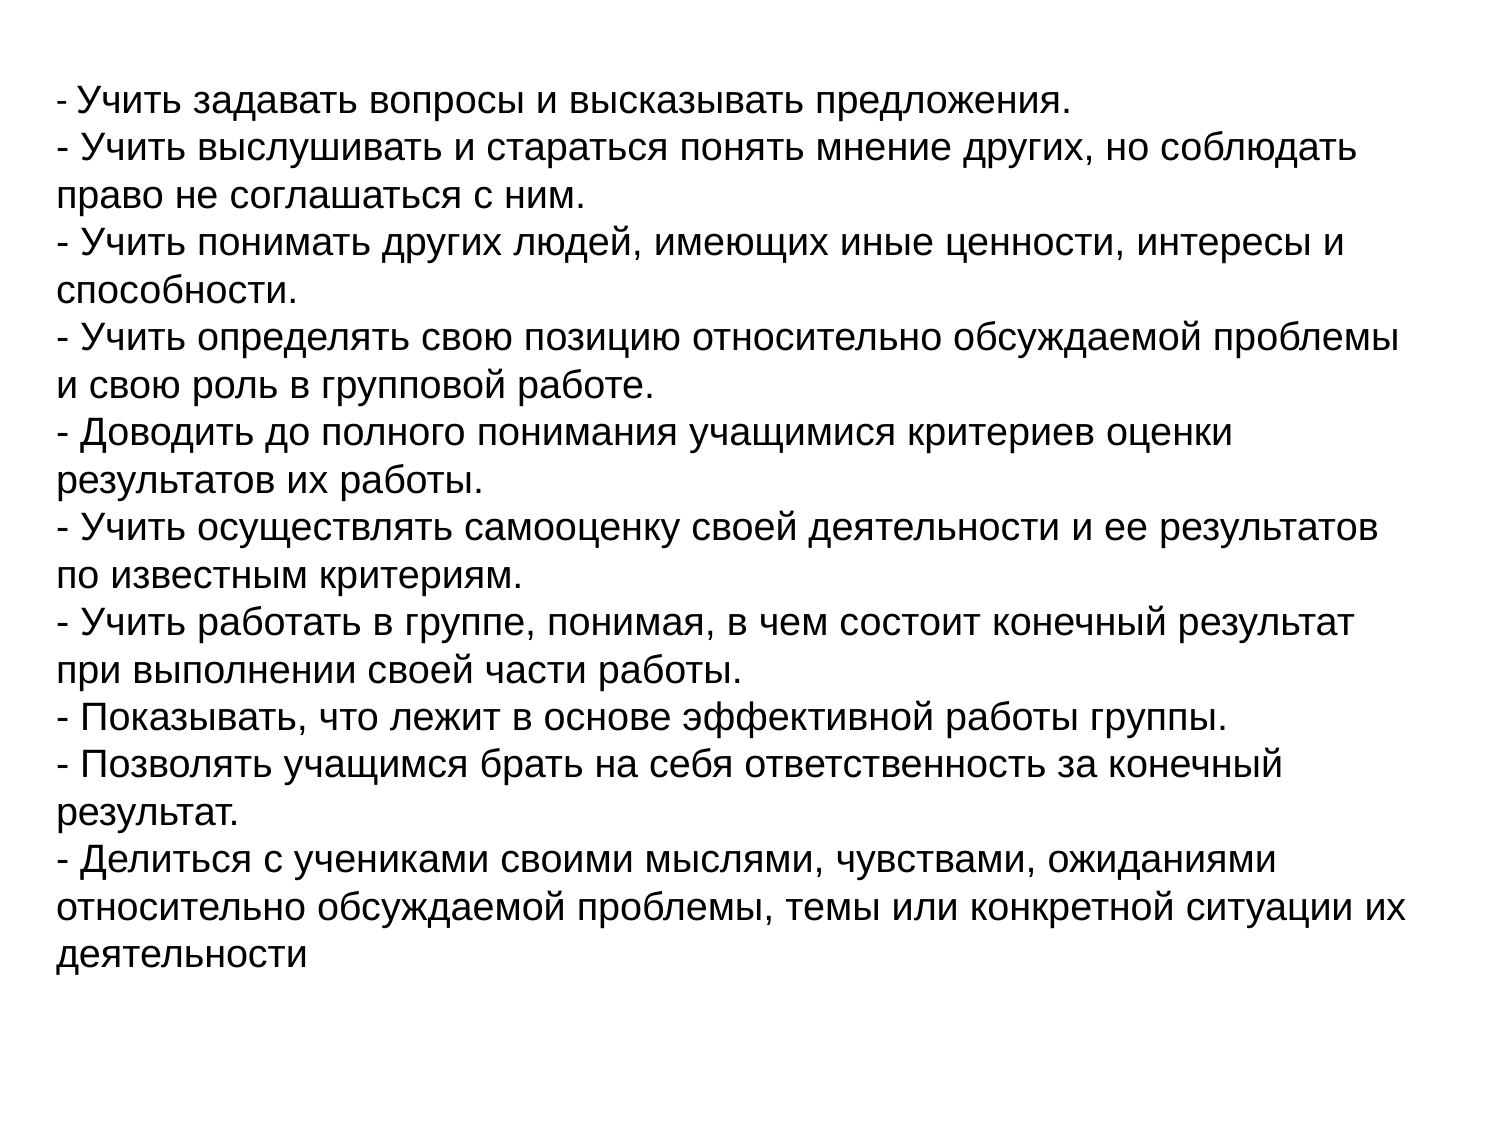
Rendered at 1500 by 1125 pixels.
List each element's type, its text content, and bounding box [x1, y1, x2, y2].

text_box - Учить задавать вопросы и высказывать предложения. - Учить выслушивать и стараться понять мнение других, но соблюдать право не соглашаться с ним. - Учить понимать других людей, имеющих иные ценности, интересы и способности. - Учить определять свою позицию относительно обсуждаемой проблемы и свою роль в групповой работе. - Доводить до полного понимания учащимися критериев оценки результатов их работы. - Учить осуществлять самооценку своей деятельности и ее результатов по известным критериям. - Учить работать в группе, понимая, в чем состоит конечный результат при выполнении своей части работы. - Показывать, что лежит в основе эффективной работы группы. - Позволять учащимся брать на себя ответственность за конечный результат. - Делиться с учениками своими мыслями, чувствами, ожиданиями относительно обсуждаемой проблемы, темы или конкретной ситуации их деятельности [41, 66, 1424, 984]
